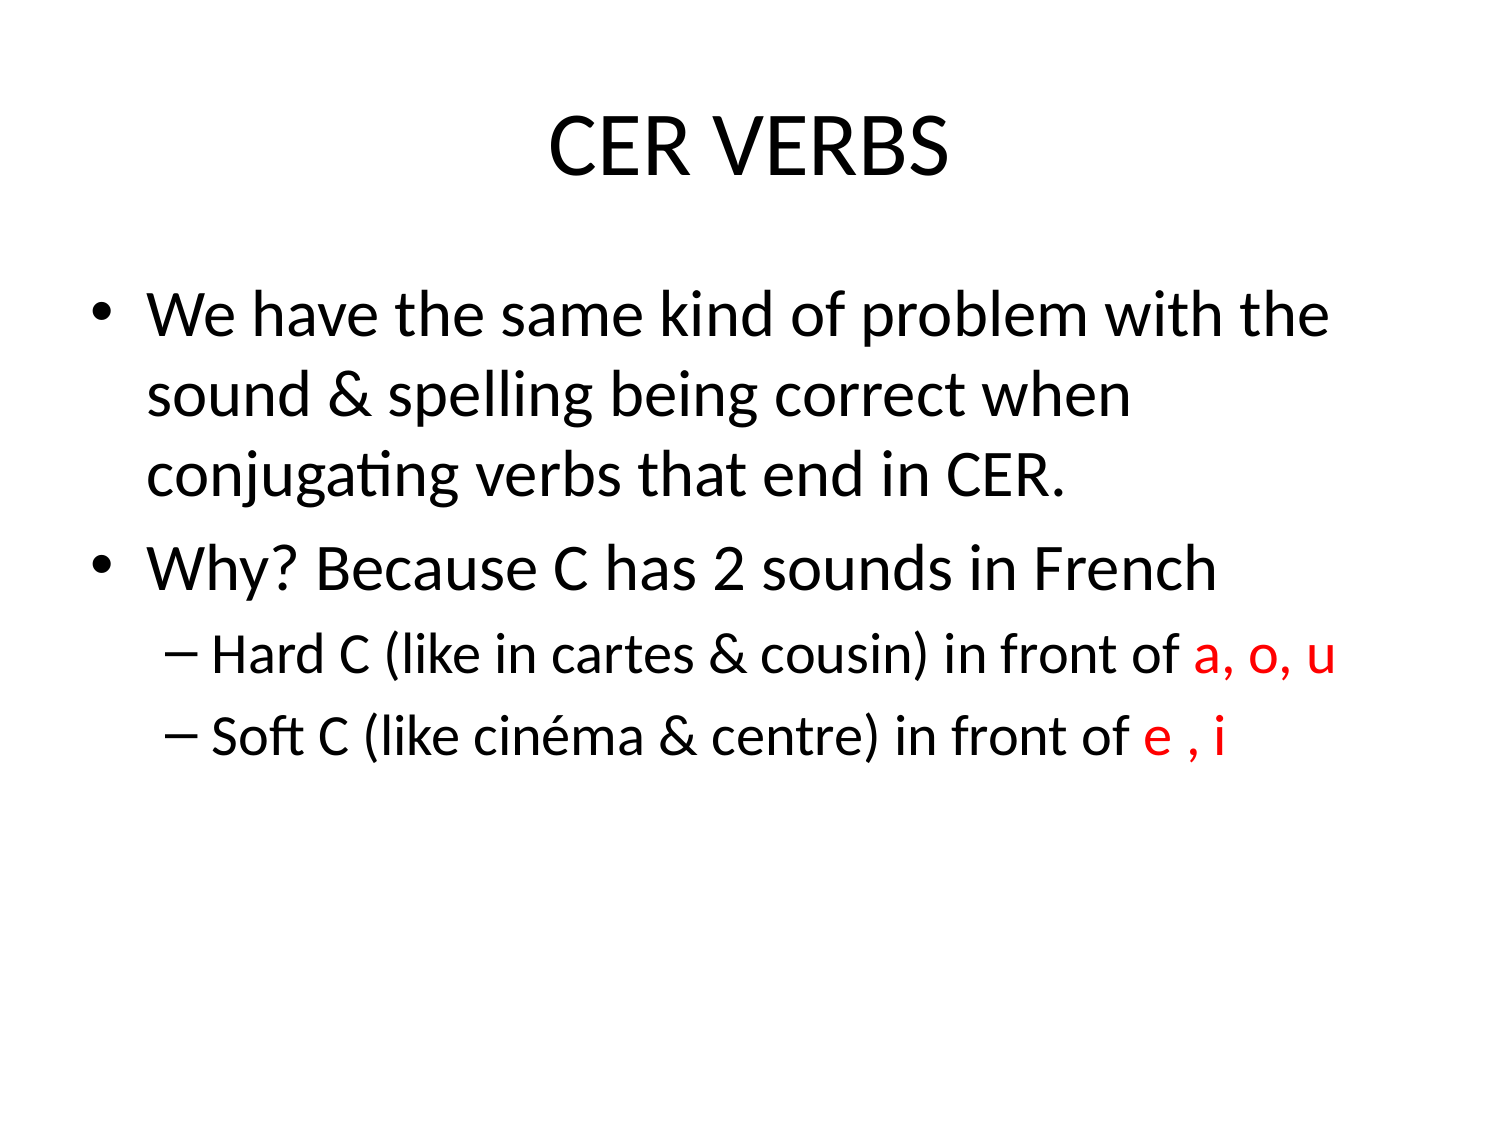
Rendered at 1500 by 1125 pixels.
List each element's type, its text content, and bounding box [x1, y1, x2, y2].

list We have the same kind of problem with the sound & spelling being correct when conjugating verbs that end in CER. Why? Because C has 2 sounds in French Hard C (like in cartes & cousin) in front of a, o, u Soft C (like cinéma & centre) in front of e , i [75, 262, 1425, 1005]
title CER VERBS [75, 45, 1425, 233]
